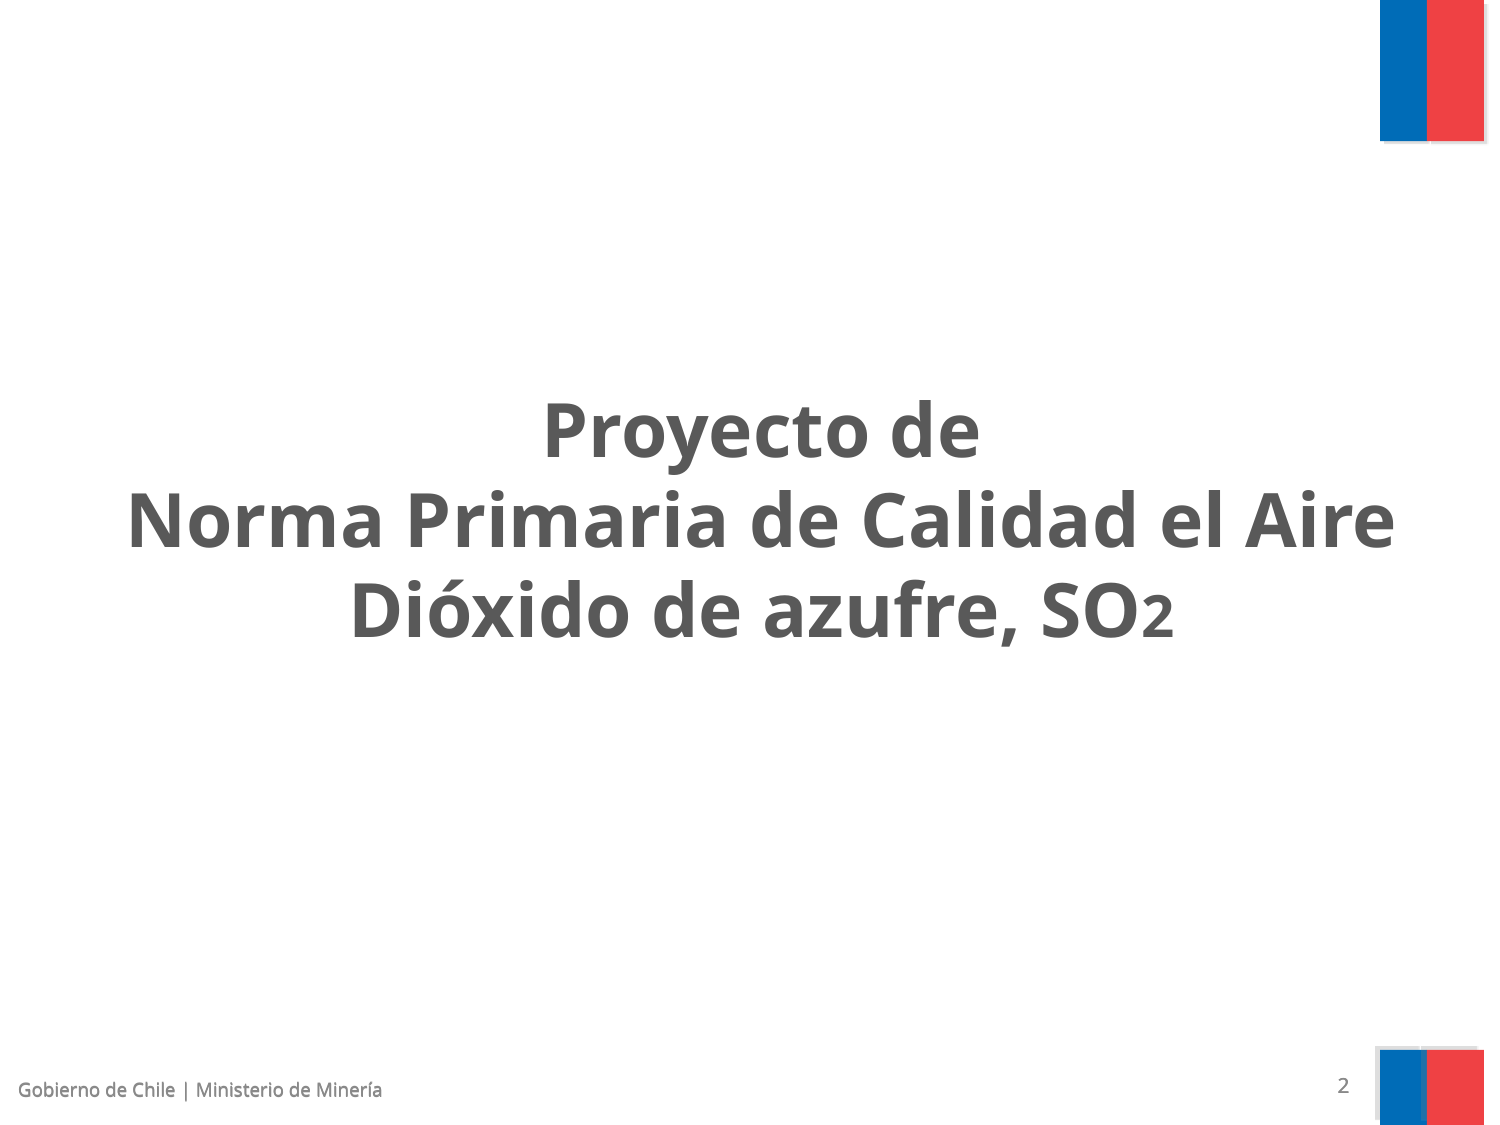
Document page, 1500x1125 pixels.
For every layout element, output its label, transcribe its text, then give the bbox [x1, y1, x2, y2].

slide_number 2 [1014, 1070, 1365, 1103]
text_box Proyecto de Norma Primaria de Calidad el Aire Dióxido de azufre, SO2 [100, 374, 1424, 840]
footer Gobierno de Chile | Ministerio de Minería [3, 1070, 479, 1112]
